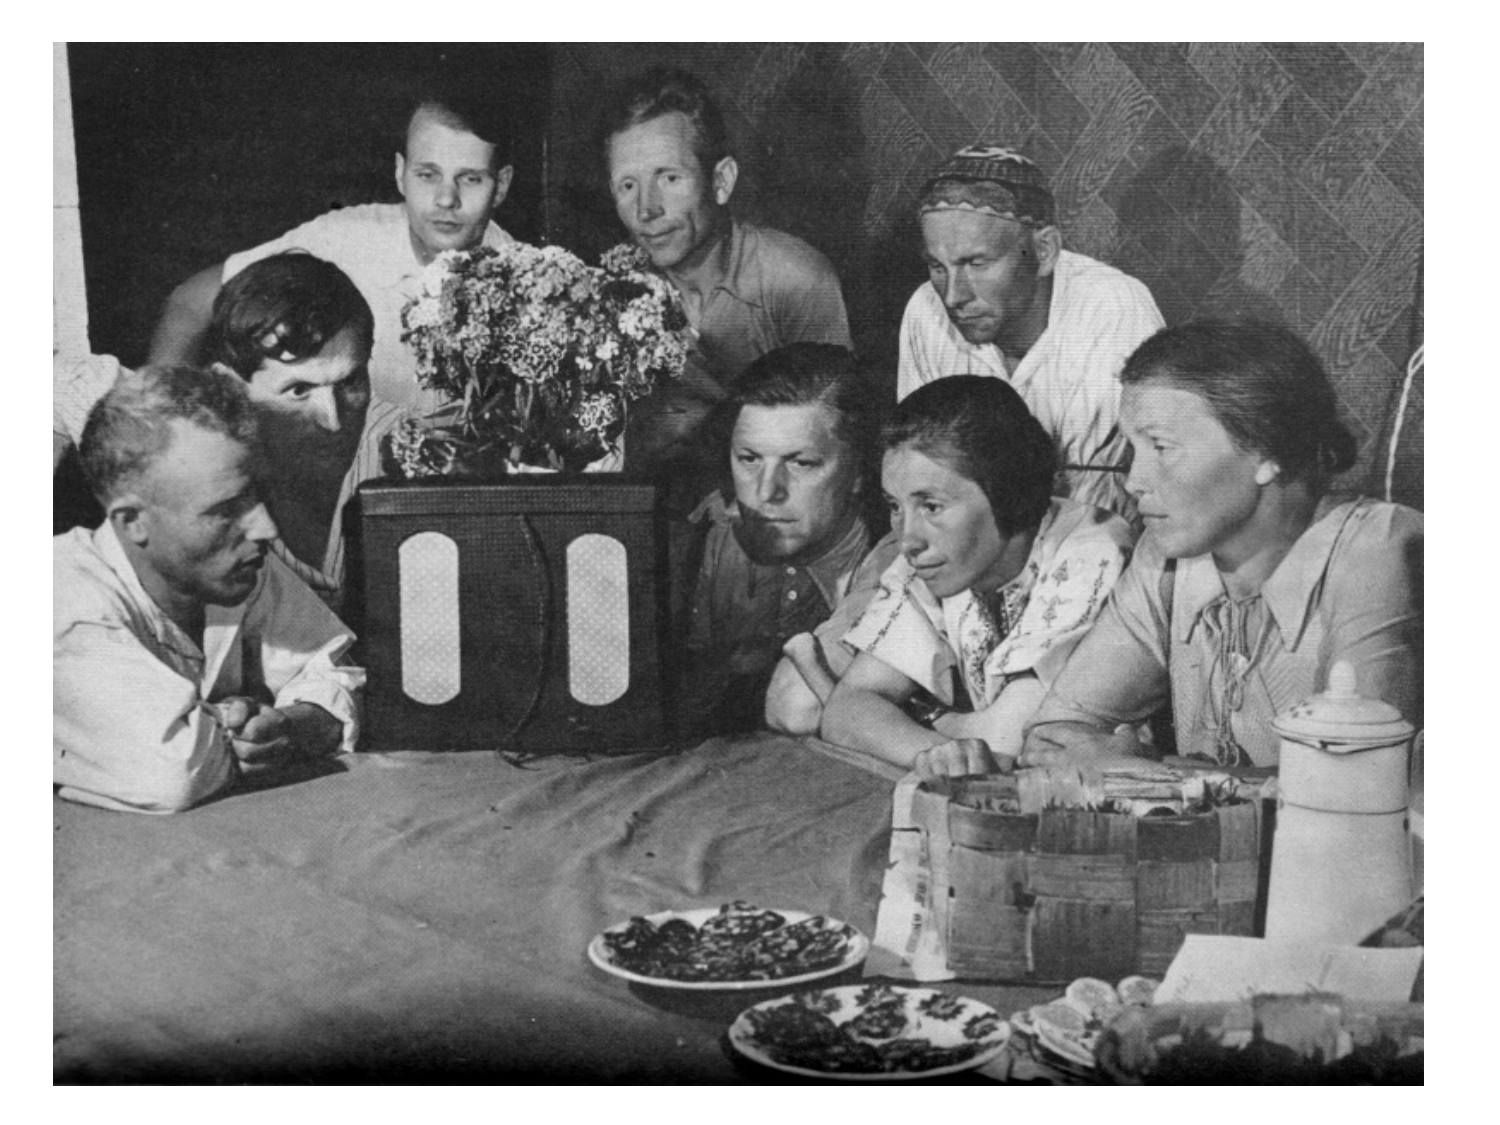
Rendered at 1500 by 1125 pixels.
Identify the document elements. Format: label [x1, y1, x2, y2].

picture [52, 42, 1424, 1086]
